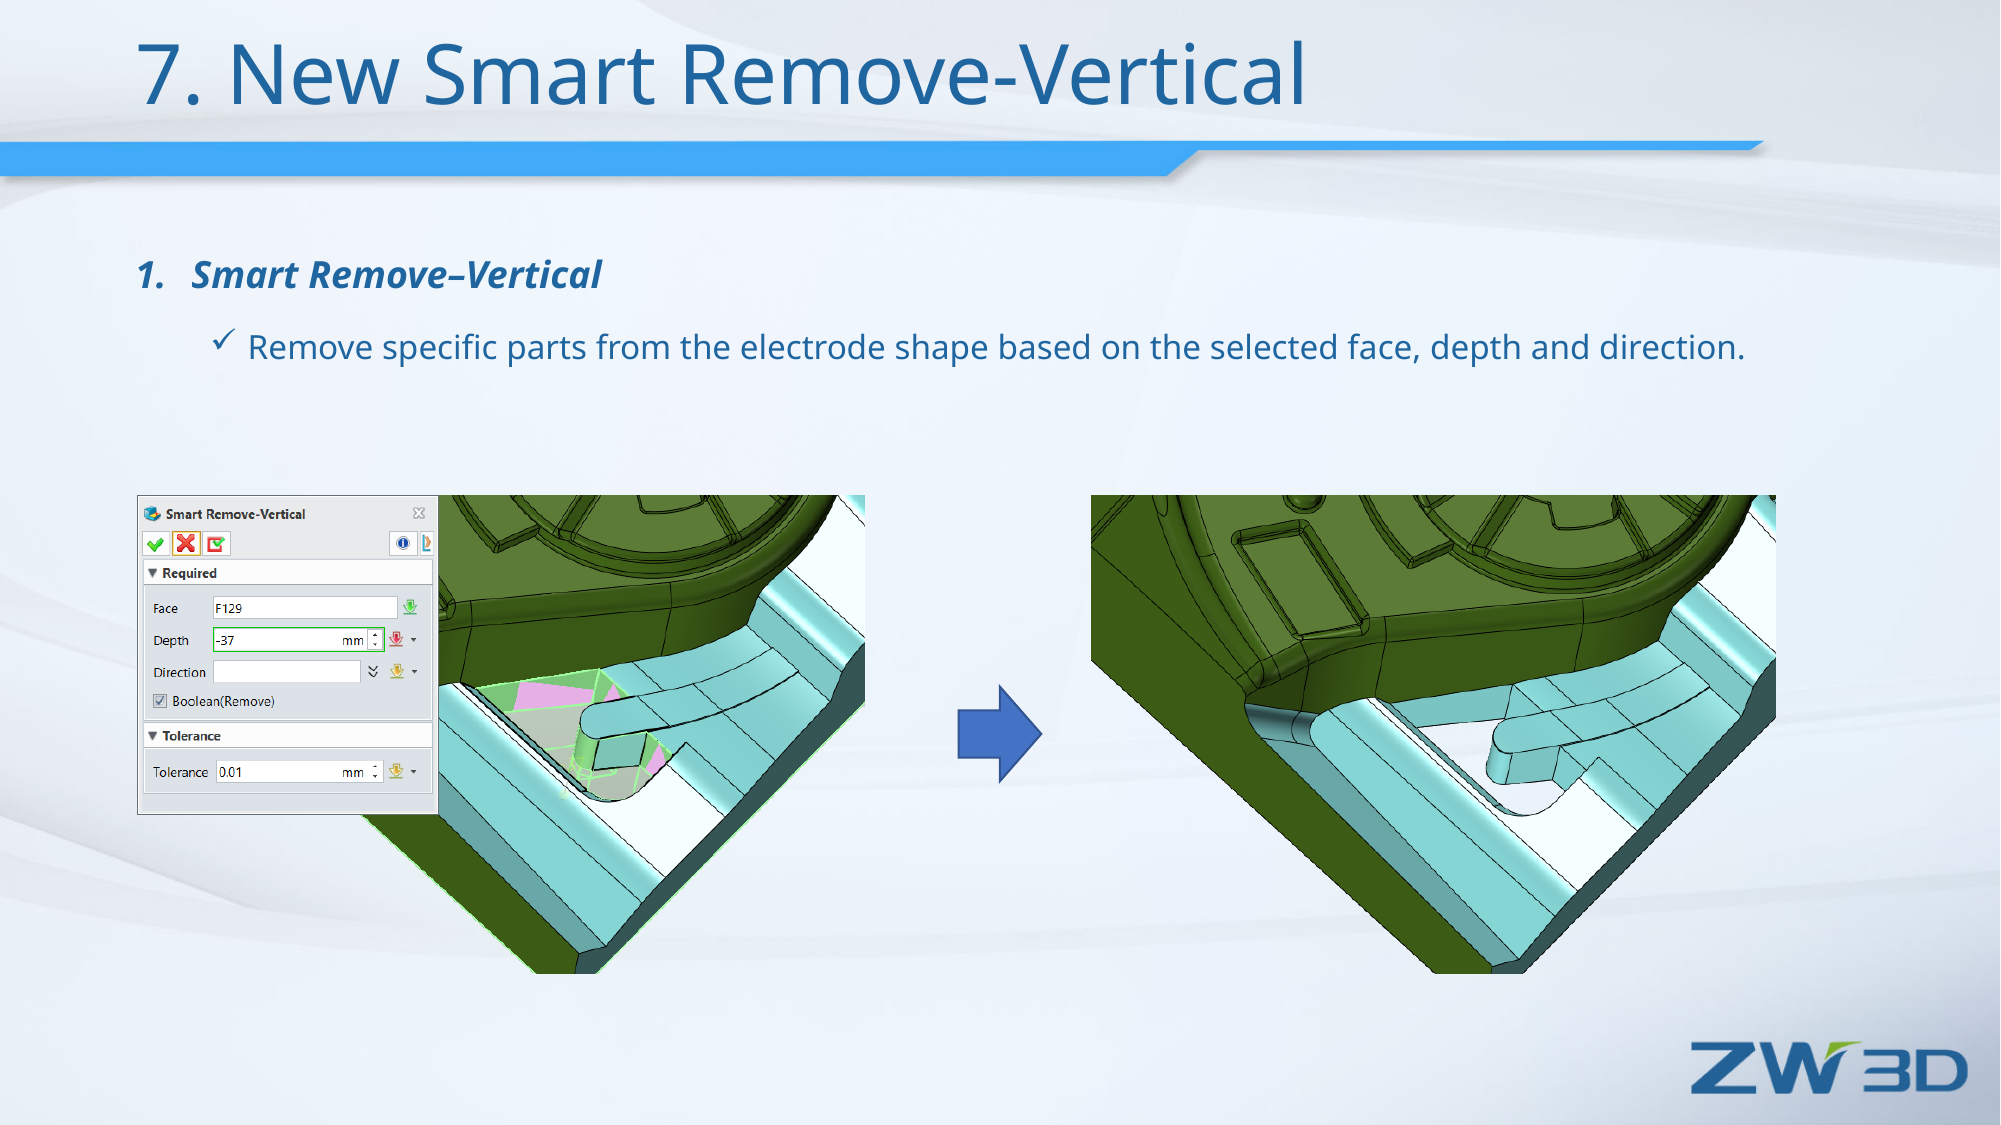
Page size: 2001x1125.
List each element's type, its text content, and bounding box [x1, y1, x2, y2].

picture [0, 0, 2001, 1125]
text_box [957, 683, 1043, 784]
title 7. New Smart Remove-Vertical [120, 20, 1961, 135]
list Smart Remove–Vertical Remove specific parts from the electrode shape based on the selected face, depth and direction. [120, 221, 1791, 552]
